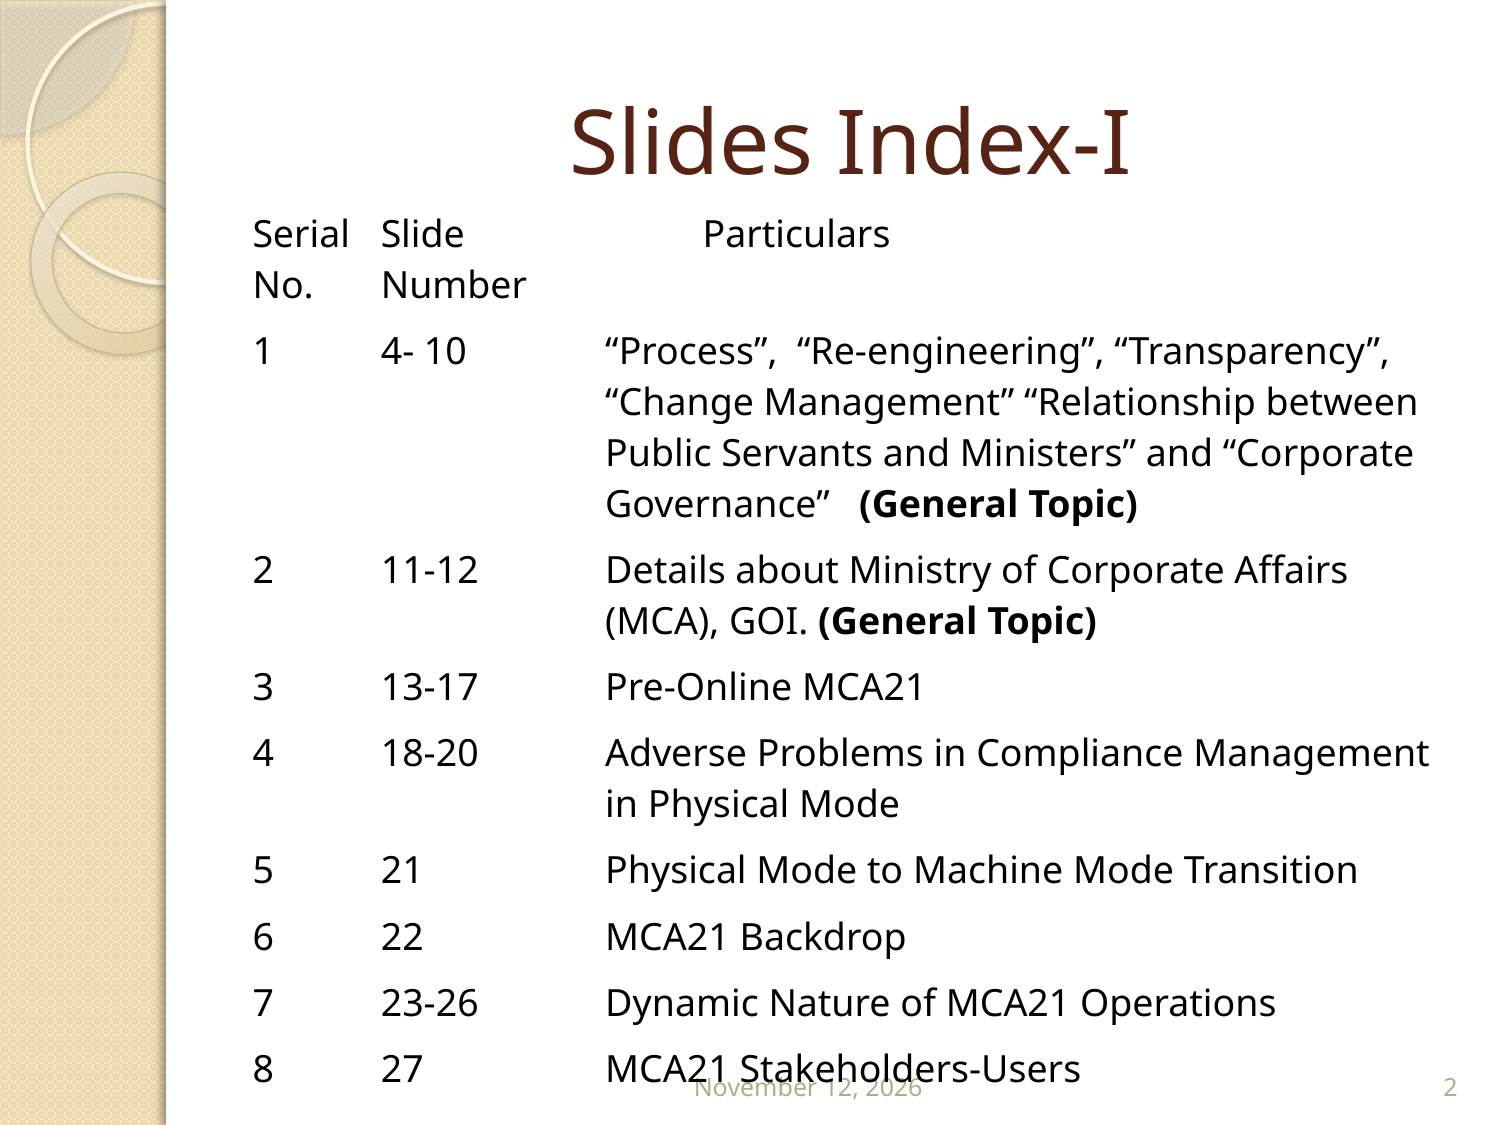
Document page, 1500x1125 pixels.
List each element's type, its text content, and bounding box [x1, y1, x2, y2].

table_cell “Process”, “Re-engineering”, “Transparency”, “Change Management” “Relationship between Public Servants and Ministers” and “Corporate Governance” (General Topic) [590, 317, 1450, 536]
table_cell 11-12 [366, 536, 590, 653]
table_cell 27 [366, 1035, 587, 1101]
table_cell MCA21 Stakeholders-Users [938, 1035, 1413, 1101]
table_cell 5 [238, 837, 366, 903]
table_cell 8 [238, 1035, 366, 1101]
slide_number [587, 1034, 938, 1113]
table_header Slide Number [366, 200, 590, 317]
table_cell Adverse Problems in Compliance Management in Physical Mode [590, 719, 1450, 837]
table_cell 23-26 [366, 969, 590, 1035]
table_cell 7 [238, 969, 366, 1035]
table_header Particulars [590, 200, 1450, 317]
table_cell MCA21 Backdrop [590, 903, 1450, 969]
table_cell 4 [238, 719, 366, 837]
table_header Serial No. [238, 200, 366, 317]
table_cell Physical Mode to Machine Mode Transition [590, 837, 1450, 903]
title Slides Index-I [235, 45, 1466, 233]
table_cell 6 [238, 903, 366, 969]
table_cell 4- 10 [366, 317, 590, 536]
table_cell Pre-Online MCA21 [590, 653, 1450, 719]
table_cell 2 [238, 536, 366, 653]
table_cell Dynamic Nature of MCA21 Operations [590, 969, 1450, 1035]
table_cell 13-17 [366, 653, 590, 719]
table_cell 22 [366, 903, 590, 969]
table_cell 21 [366, 837, 590, 903]
table_cell Details about Ministry of Corporate Affairs (MCA), GOI. (General Topic) [590, 536, 1450, 653]
table_cell 1 [238, 317, 366, 536]
table_cell 3 [238, 653, 366, 719]
table_cell 18-20 [366, 719, 590, 837]
slide_number 2 [1413, 1034, 1488, 1113]
